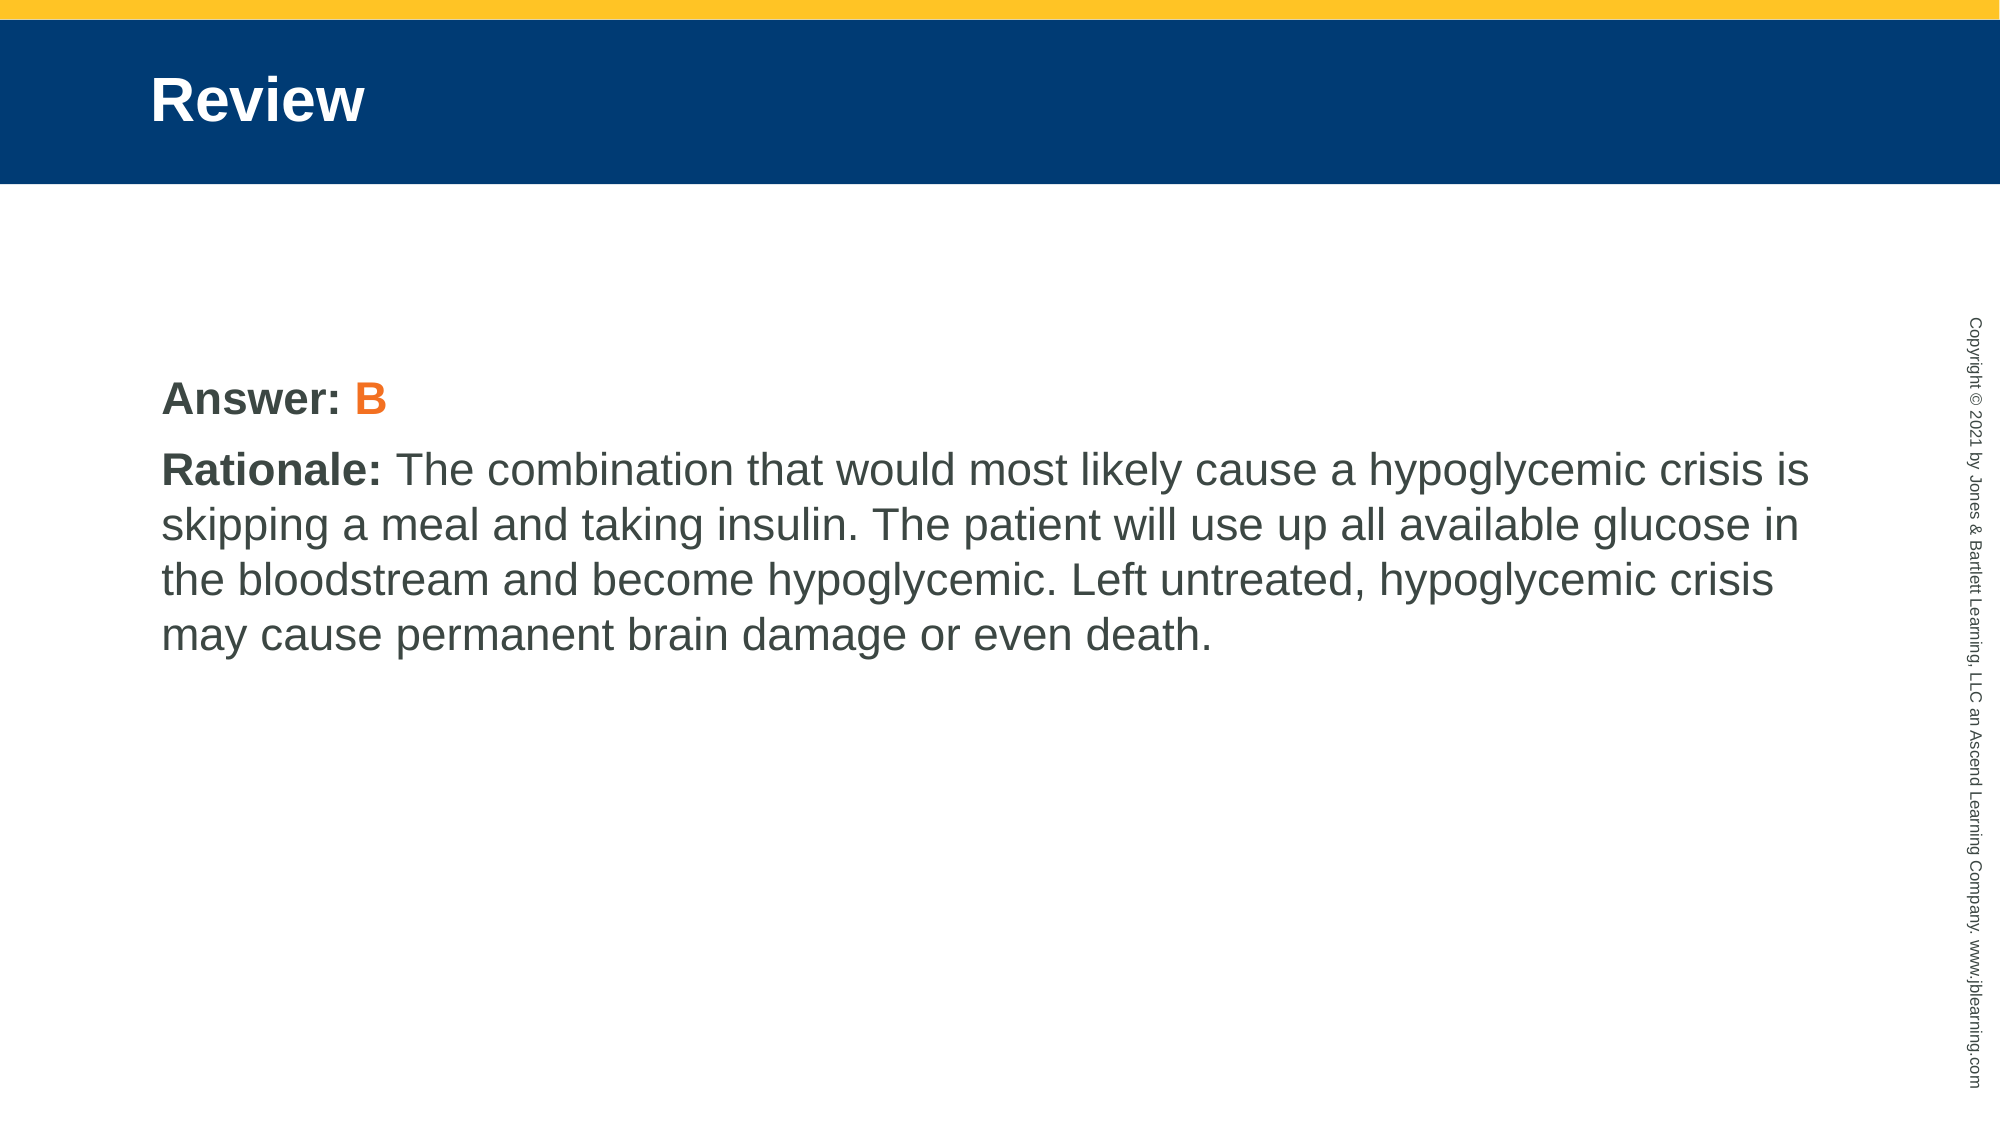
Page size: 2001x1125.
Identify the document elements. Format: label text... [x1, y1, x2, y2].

list Answer: B Rationale: The combination that would most likely cause a hypoglycemic crisis is skipping a meal and taking insulin. The patient will use up all available glucose in the bloodstream and become hypoglycemic. Left untreated, hypoglycemic crisis may cause permanent brain damage or even death. [146, 361, 1859, 1016]
title Review [0, 19, 2000, 185]
